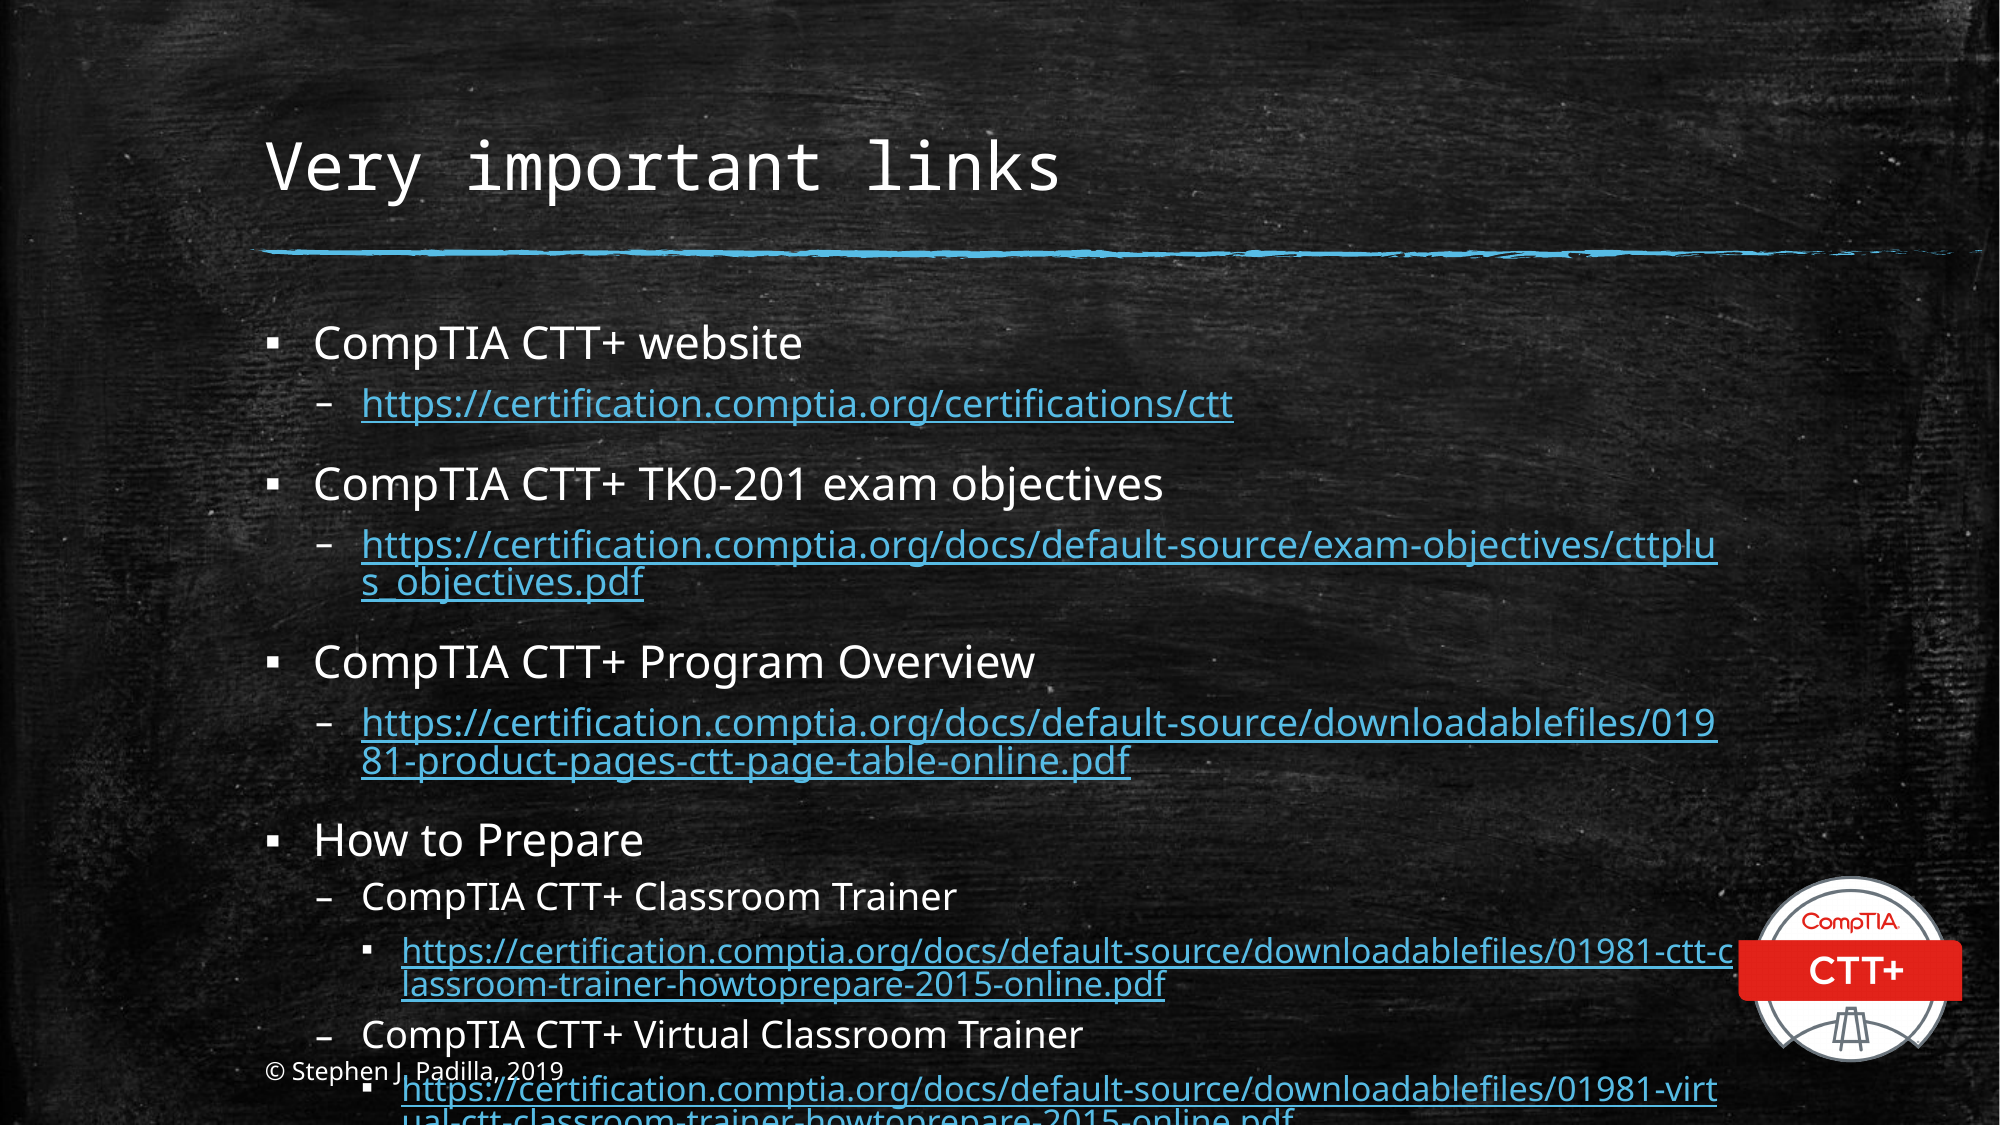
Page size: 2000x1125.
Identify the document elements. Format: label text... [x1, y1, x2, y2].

title Very important links [249, 45, 1750, 213]
picture [1699, 824, 2000, 1125]
list CompTIA CTT+ website https://certification.comptia.org/certifications/ctt CompTIA CTT+ TK0-201 exam objectives https://certification.comptia.org/docs/default-source/exam-objectives/cttplus_objectives.pdf CompTIA CTT+ Program Overview https://certification.comptia.org/docs/default-source/downloadablefiles/01981-product-pages-ctt-page-table-online.pdf How to Prepare CompTIA CTT+ Classroom Trainer https://certification.comptia.org/docs/default-source/downloadablefiles/01981-ctt-classroom-trainer-howtoprepare-2015-online.pdf CompTIA CTT+ Virtual Classroom Trainer https://certification.comptia.org/docs/default-source/downloadablefiles/01981-virtual-ctt-classroom-trainer-howtoprepare-2015-online.pdf [249, 312, 1750, 1013]
footer © Stephen J. Padilla, 2019 [249, 1050, 1288, 1096]
